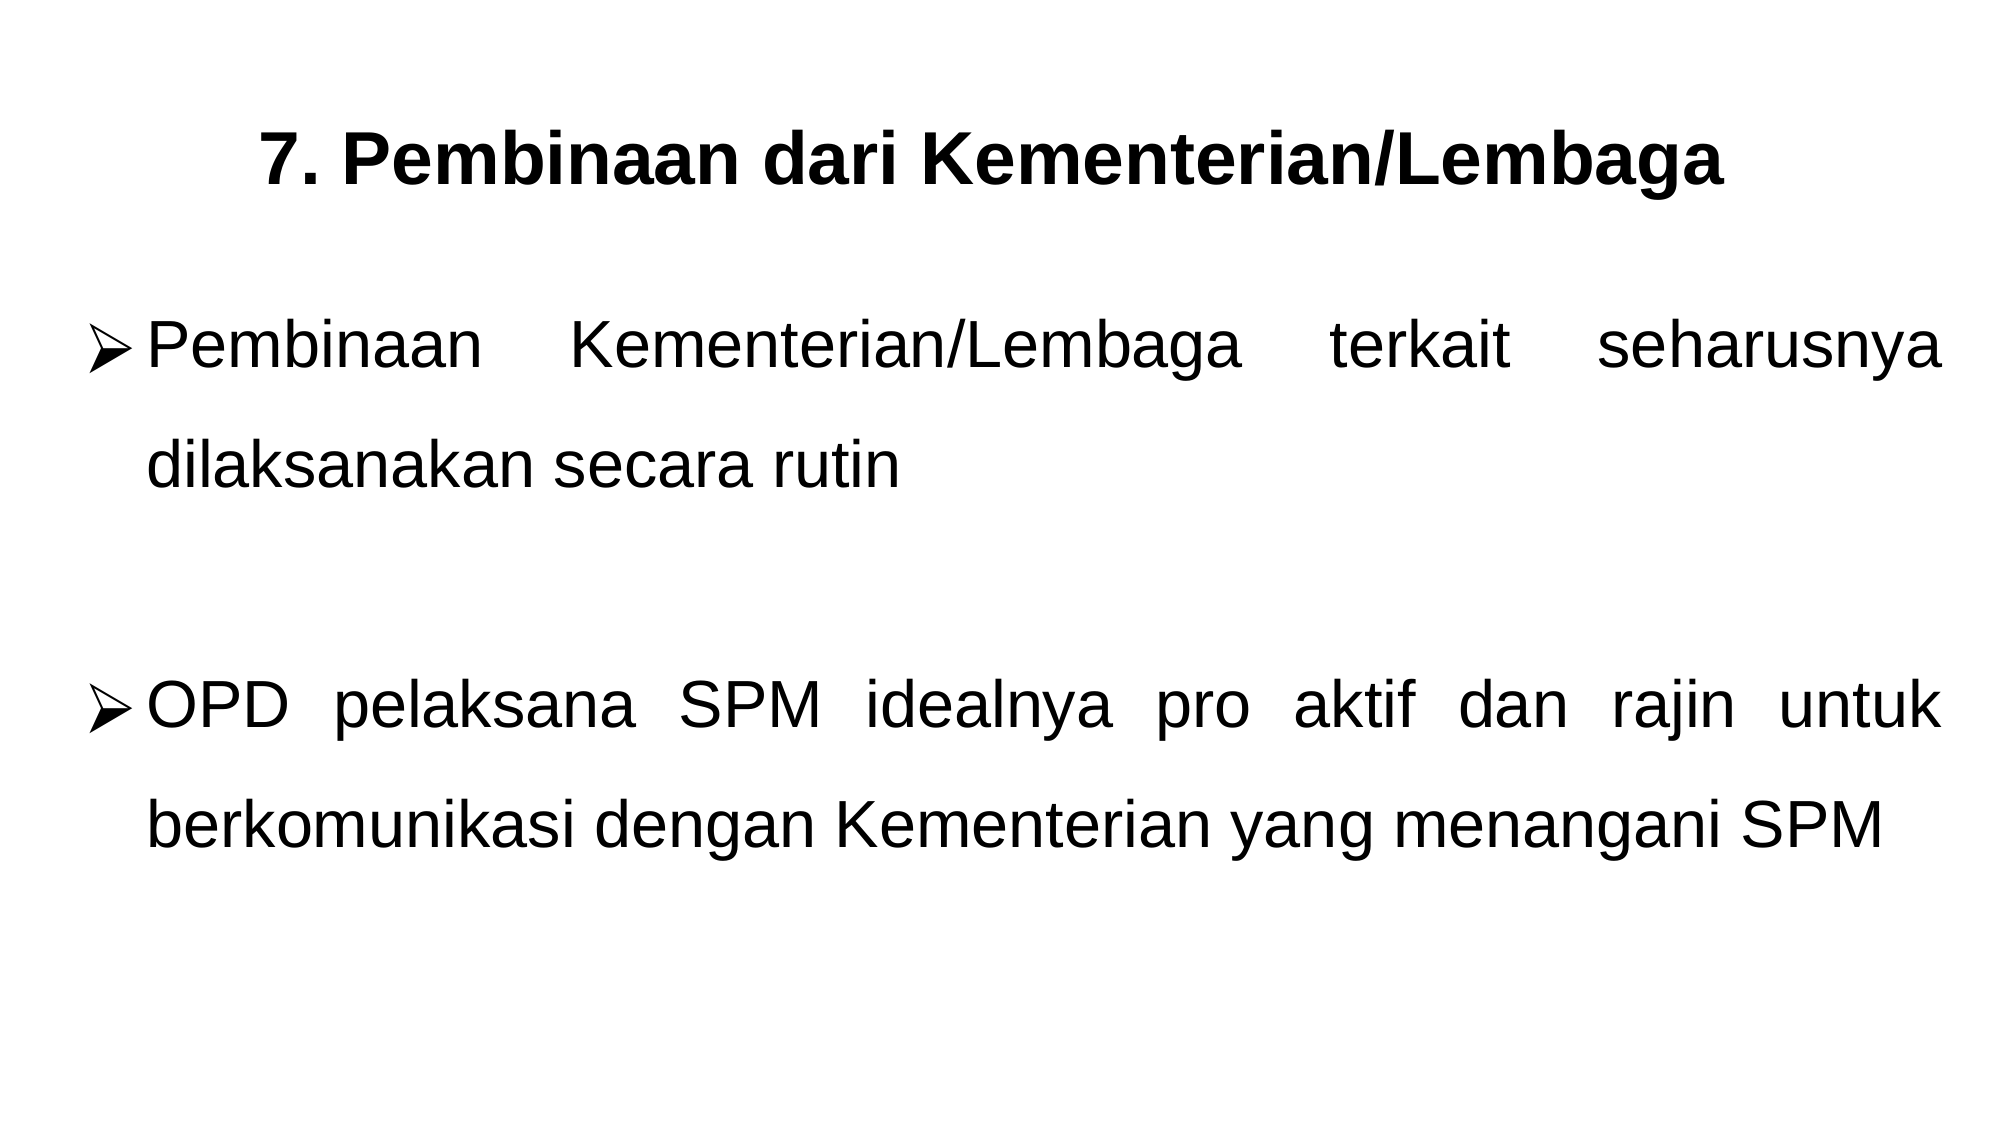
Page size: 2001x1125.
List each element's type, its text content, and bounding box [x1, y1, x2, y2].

text_box 7. Pembinaan dari Kementerian/Lembaga [42, 56, 1942, 209]
text_box Pembinaan Kementerian/Lembaga terkait seharusnya dilaksanakan secara rutin OPD pelaksana SPM idealnya pro aktif dan rajin untuk berkomunikasi dengan Kementerian yang menangani SPM [71, 253, 1959, 875]
